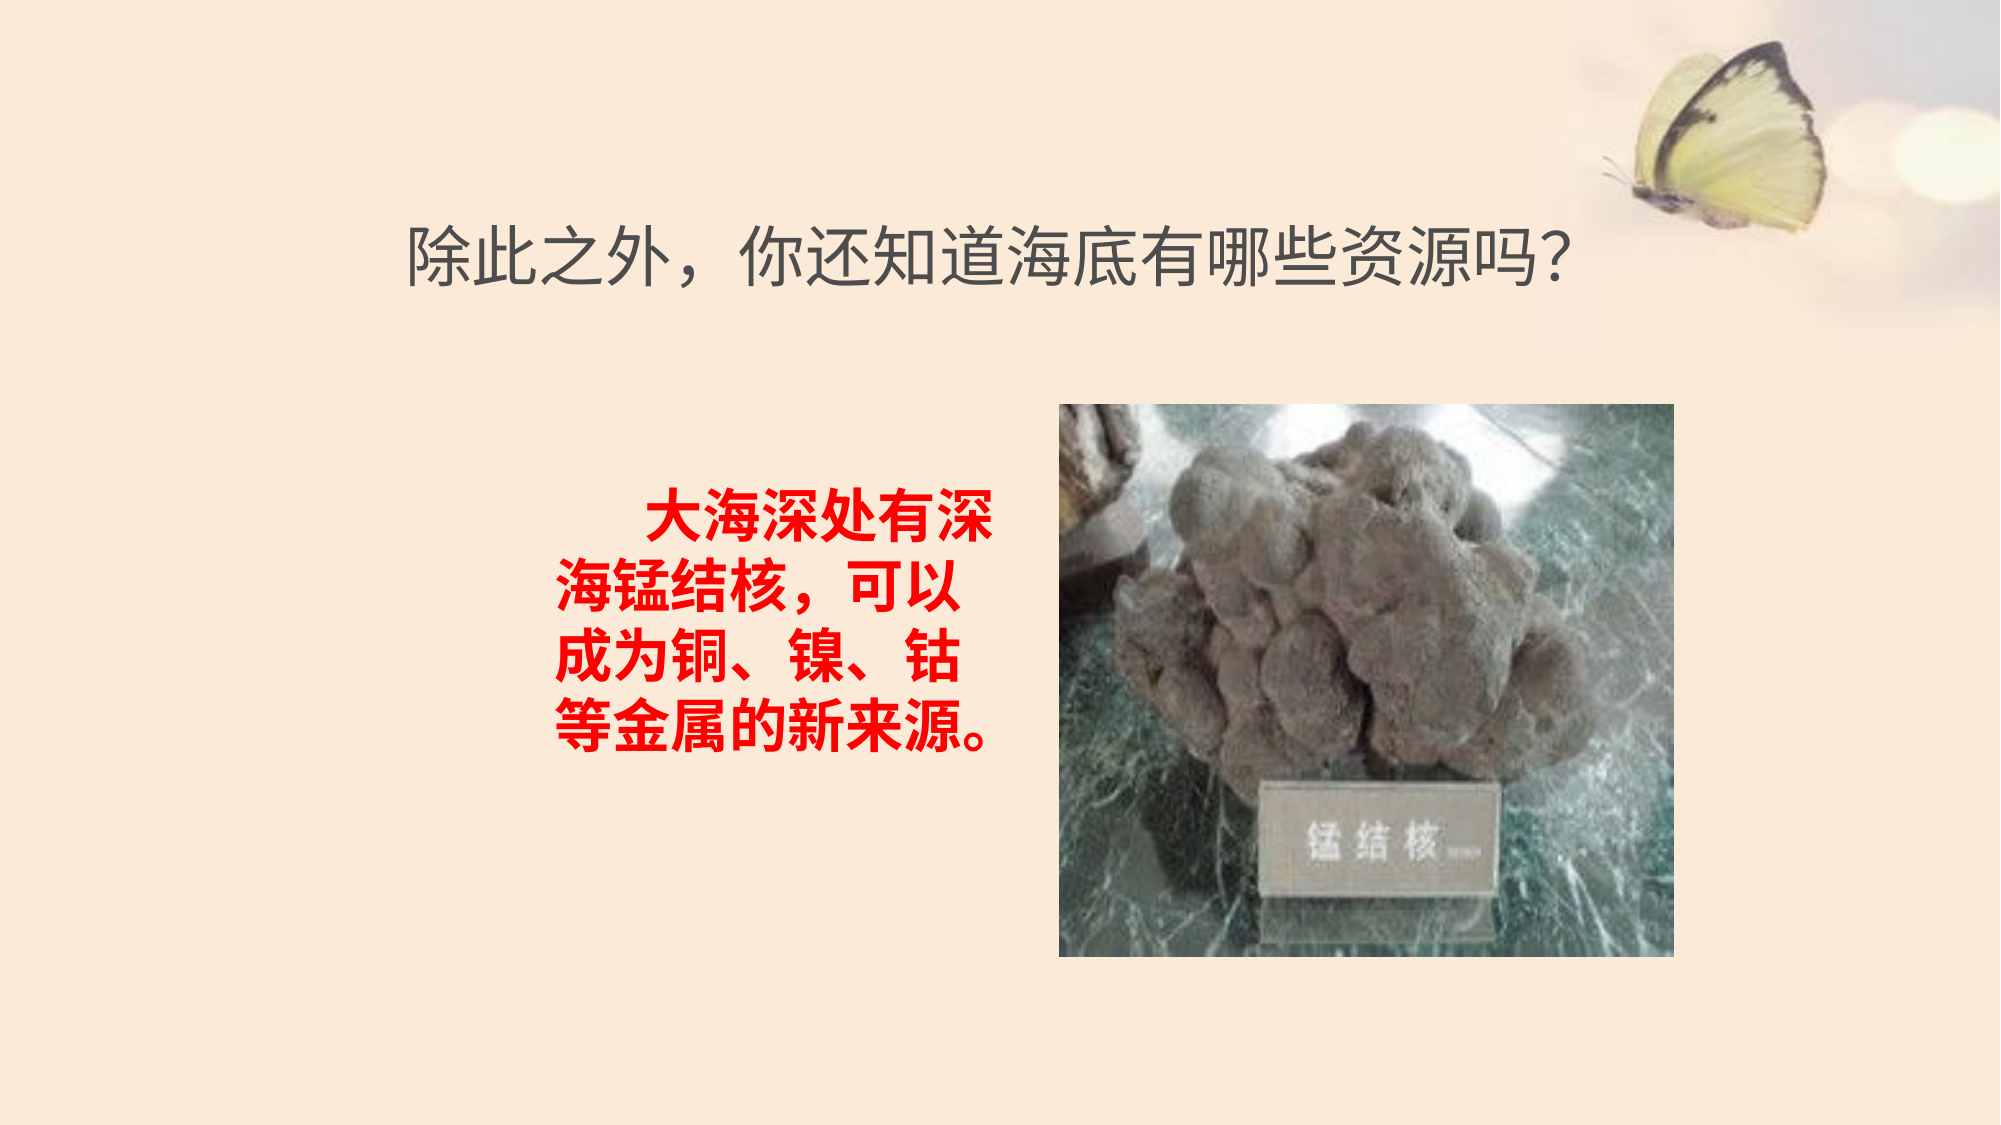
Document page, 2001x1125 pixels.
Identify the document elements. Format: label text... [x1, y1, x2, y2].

text_box 大海深处有深海锰结核，可以成为铜、镍、钴等金属的新来源。 [539, 471, 1012, 927]
picture [0, 0, 2000, 1125]
text_box 除此之外，你还知道海底有哪些资源吗？ [390, 207, 1622, 303]
